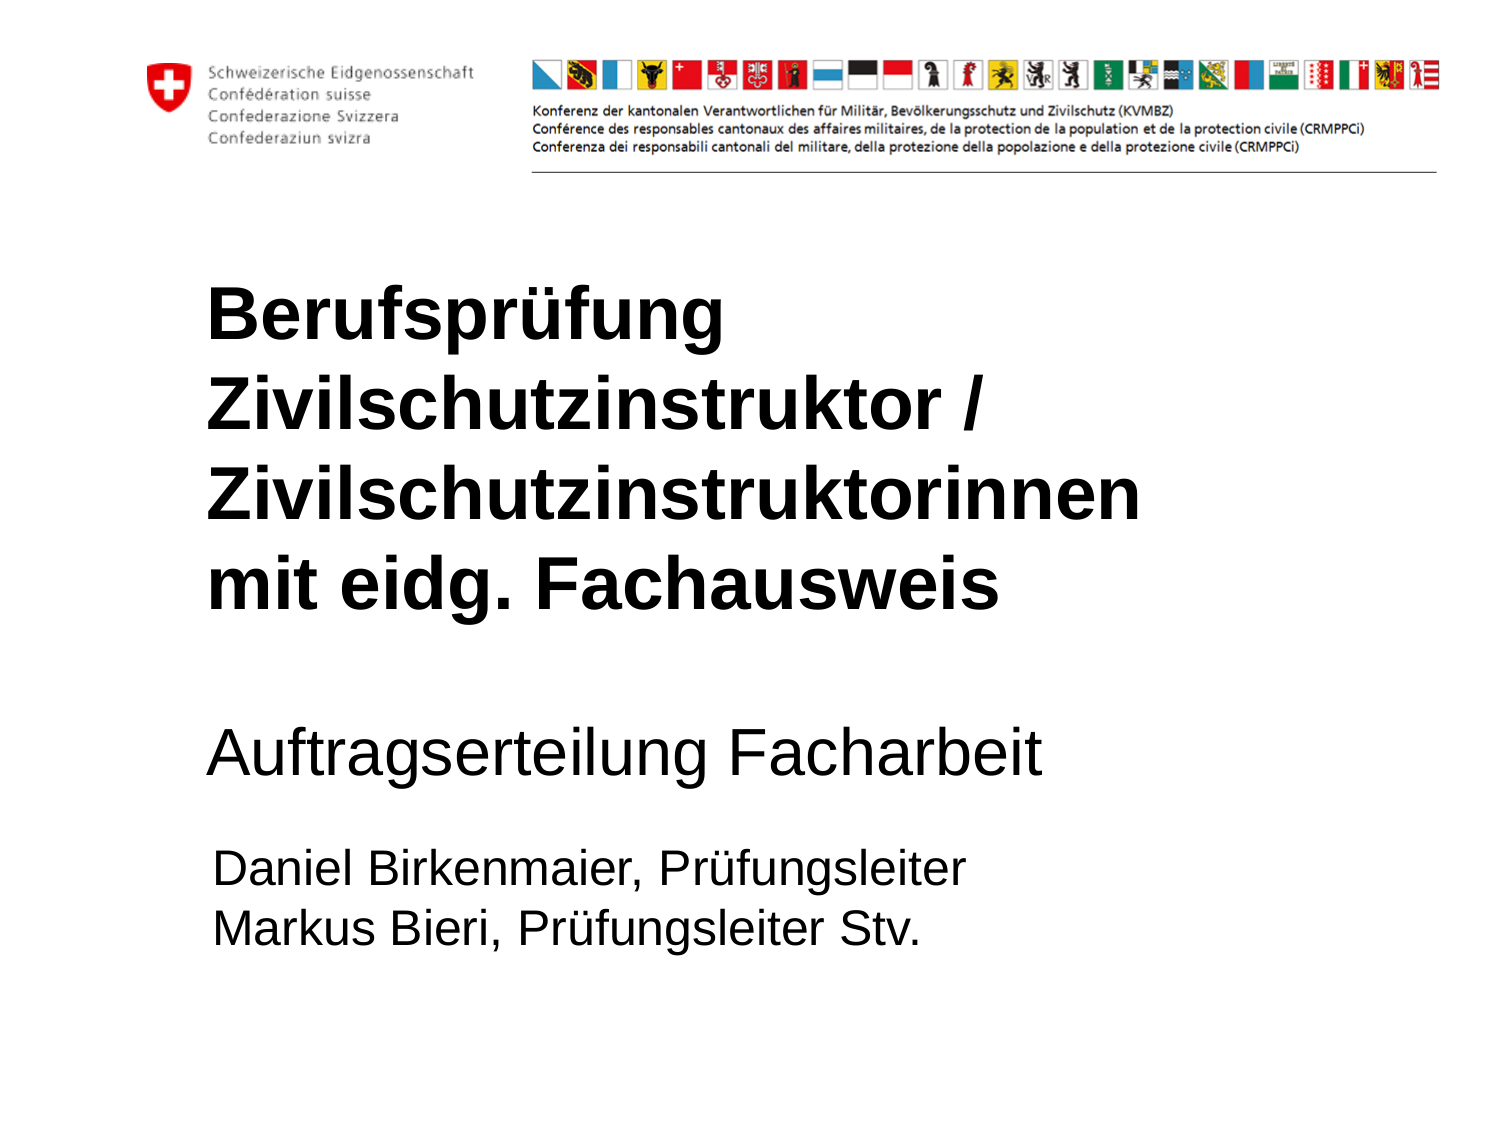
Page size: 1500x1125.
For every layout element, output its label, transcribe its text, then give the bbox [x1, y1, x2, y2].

text_box Auftragserteilung Facharbeit [206, 708, 1458, 814]
picture [530, 57, 1440, 176]
text_box Berufsprüfung Zivilschutzinstruktor / Zivilschutzinstruktorinnen mit eidg. Fachausweis [206, 264, 1458, 580]
picture [147, 63, 475, 147]
text_box Daniel Birkenmaier, Prüfungsleiter Markus Bieri, Prüfungsleiter Stv. [210, 835, 968, 956]
